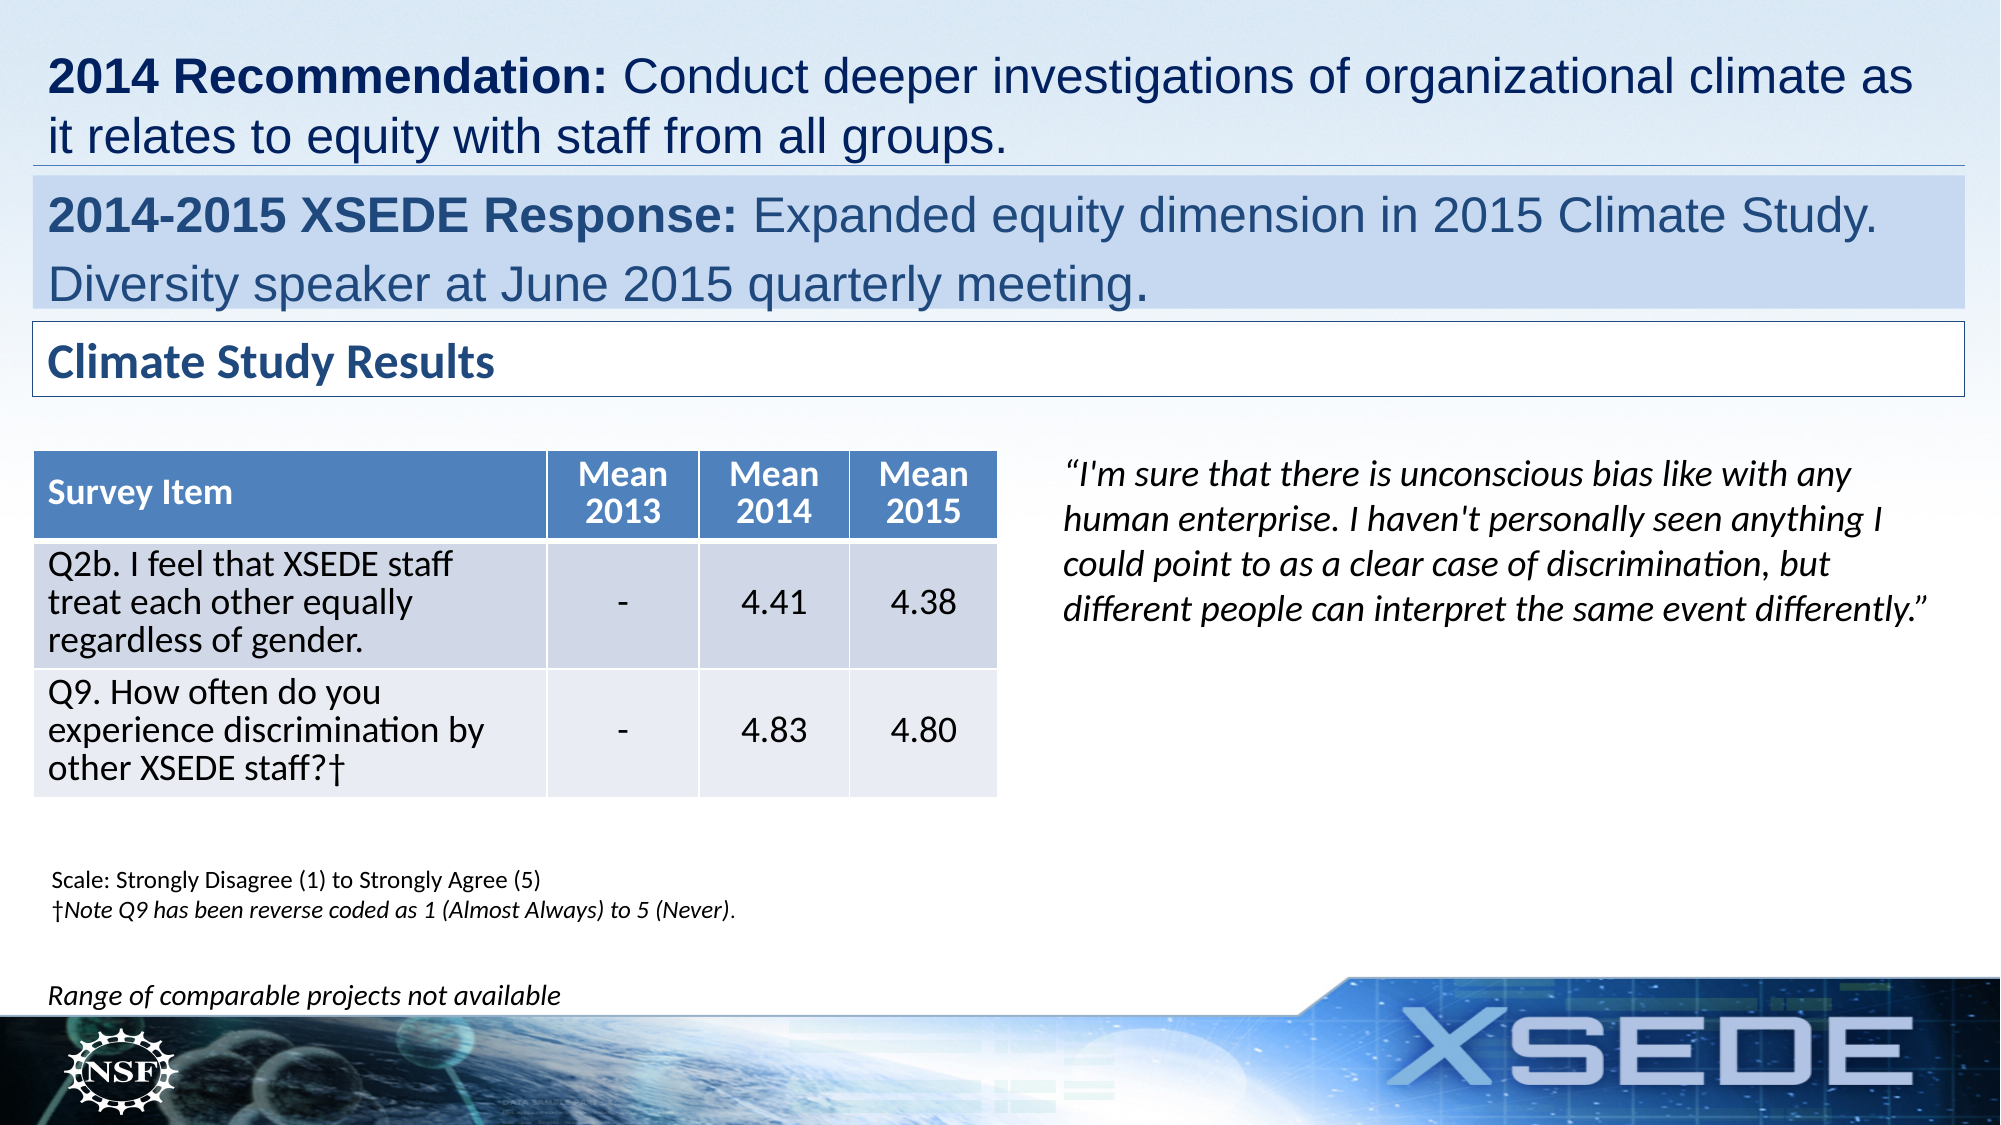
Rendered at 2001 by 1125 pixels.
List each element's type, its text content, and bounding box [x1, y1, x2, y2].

table_cell 4.83 [700, 670, 849, 797]
table_cell Q2b. I feel that XSEDE staff treat each other equally regardless of gender. [34, 544, 546, 668]
title 2014 Recommendation: Conduct deeper investigations of organizational climate as it relates to equity with staff from all groups. [32, 44, 1966, 163]
table_cell 4.41 [700, 544, 849, 668]
table_cell Q9. How often do you experience discrimination by other XSEDE staff?† [34, 670, 546, 797]
table_header Mean 2013 [548, 451, 698, 538]
picture [0, 0, 2000, 1125]
table_cell 4.38 [850, 544, 997, 668]
table_cell - [548, 544, 698, 668]
table_header Mean 2014 [700, 451, 849, 538]
text_box Range of comparable projects not available [32, 968, 786, 1019]
table_cell - [548, 670, 698, 797]
table_cell 4.80 [850, 670, 997, 797]
text_box Climate Study Results [32, 321, 1965, 397]
text_box Scale: Strongly Disagree (1) to Strongly Agree (5) †Note Q9 has been reverse coded as 1 (Almost Always) to 5 (Never). [36, 856, 752, 931]
table_header Mean 2015 [850, 451, 997, 538]
table_header Survey Item [34, 451, 546, 538]
list 2014-2015 XSEDE Response: Expanded equity dimension in 2015 Climate Study. Diversity speaker at June 2015 quarterly meeting. [32, 175, 1966, 309]
text_box “I'm sure that there is unconscious bias like with any human enterprise. I haven't personally seen anything I could point to as a clear case of discrimination, but different people can interpret the same event differently.” [1048, 441, 1965, 682]
